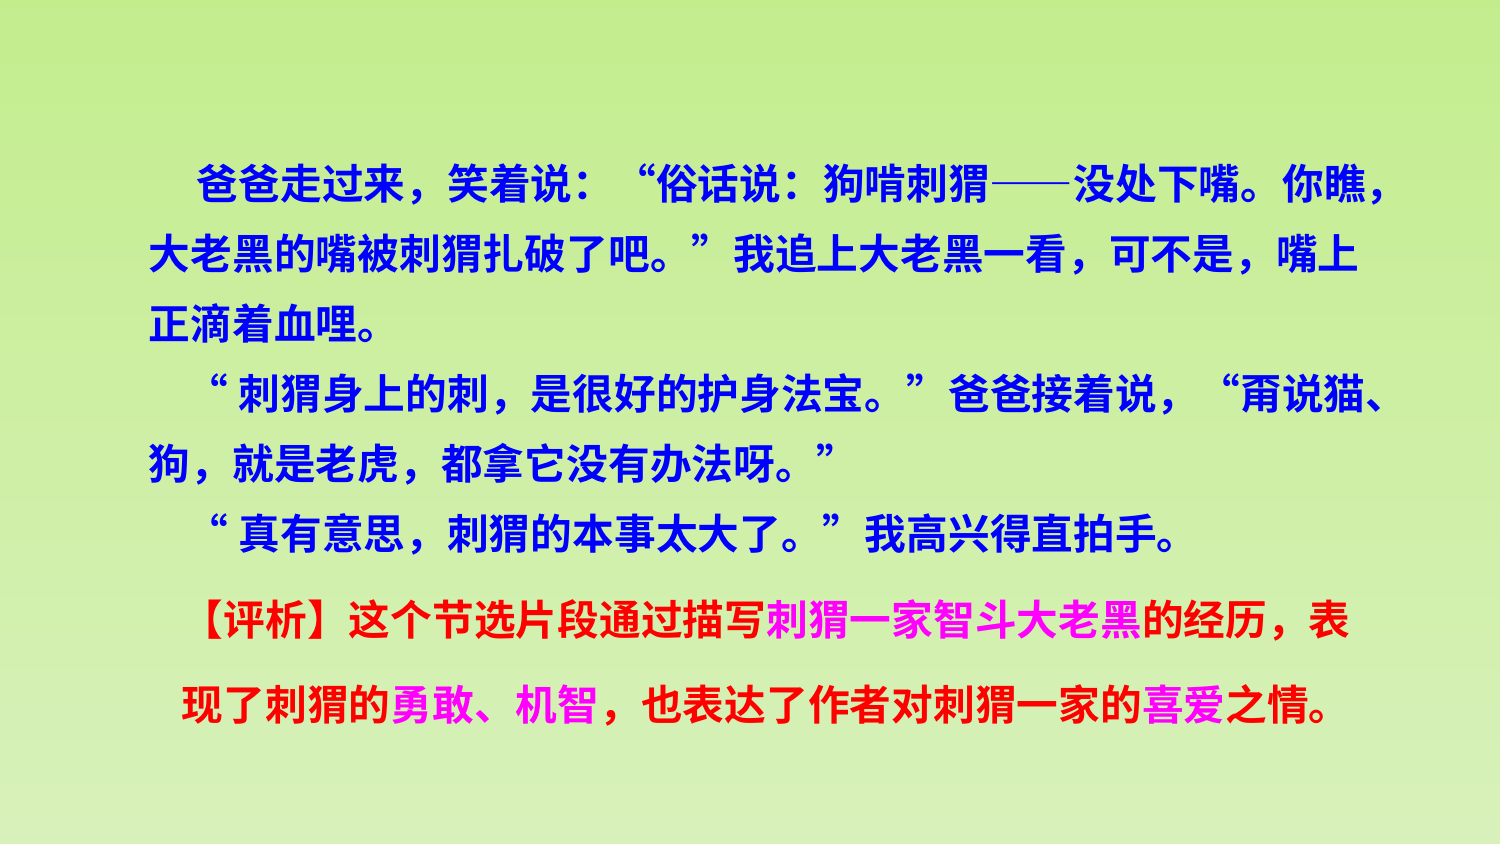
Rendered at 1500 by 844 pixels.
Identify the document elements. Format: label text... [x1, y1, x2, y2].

text_box 爸爸走过来，笑着说：“俗话说：狗啃刺猬——没处下嘴。你瞧，大老黑的嘴被刺猬扎破了吧。”我追上大老黑一看，可不是，嘴上正滴着血哩。 “刺猬身上的刺，是很好的护身法宝。”爸爸接着说，“甭说猫、狗，就是老虎，都拿它没有办法呀。” “真有意思，刺猬的本事太大了。”我高兴得直拍手。 [134, 130, 1391, 566]
text_box 【评析】这个节选片段通过描写刺猬一家智斗大老黑的经历，表现了刺猬的勇敢、机智，也表达了作者对刺猬一家的喜爱之情。 [167, 550, 1391, 736]
